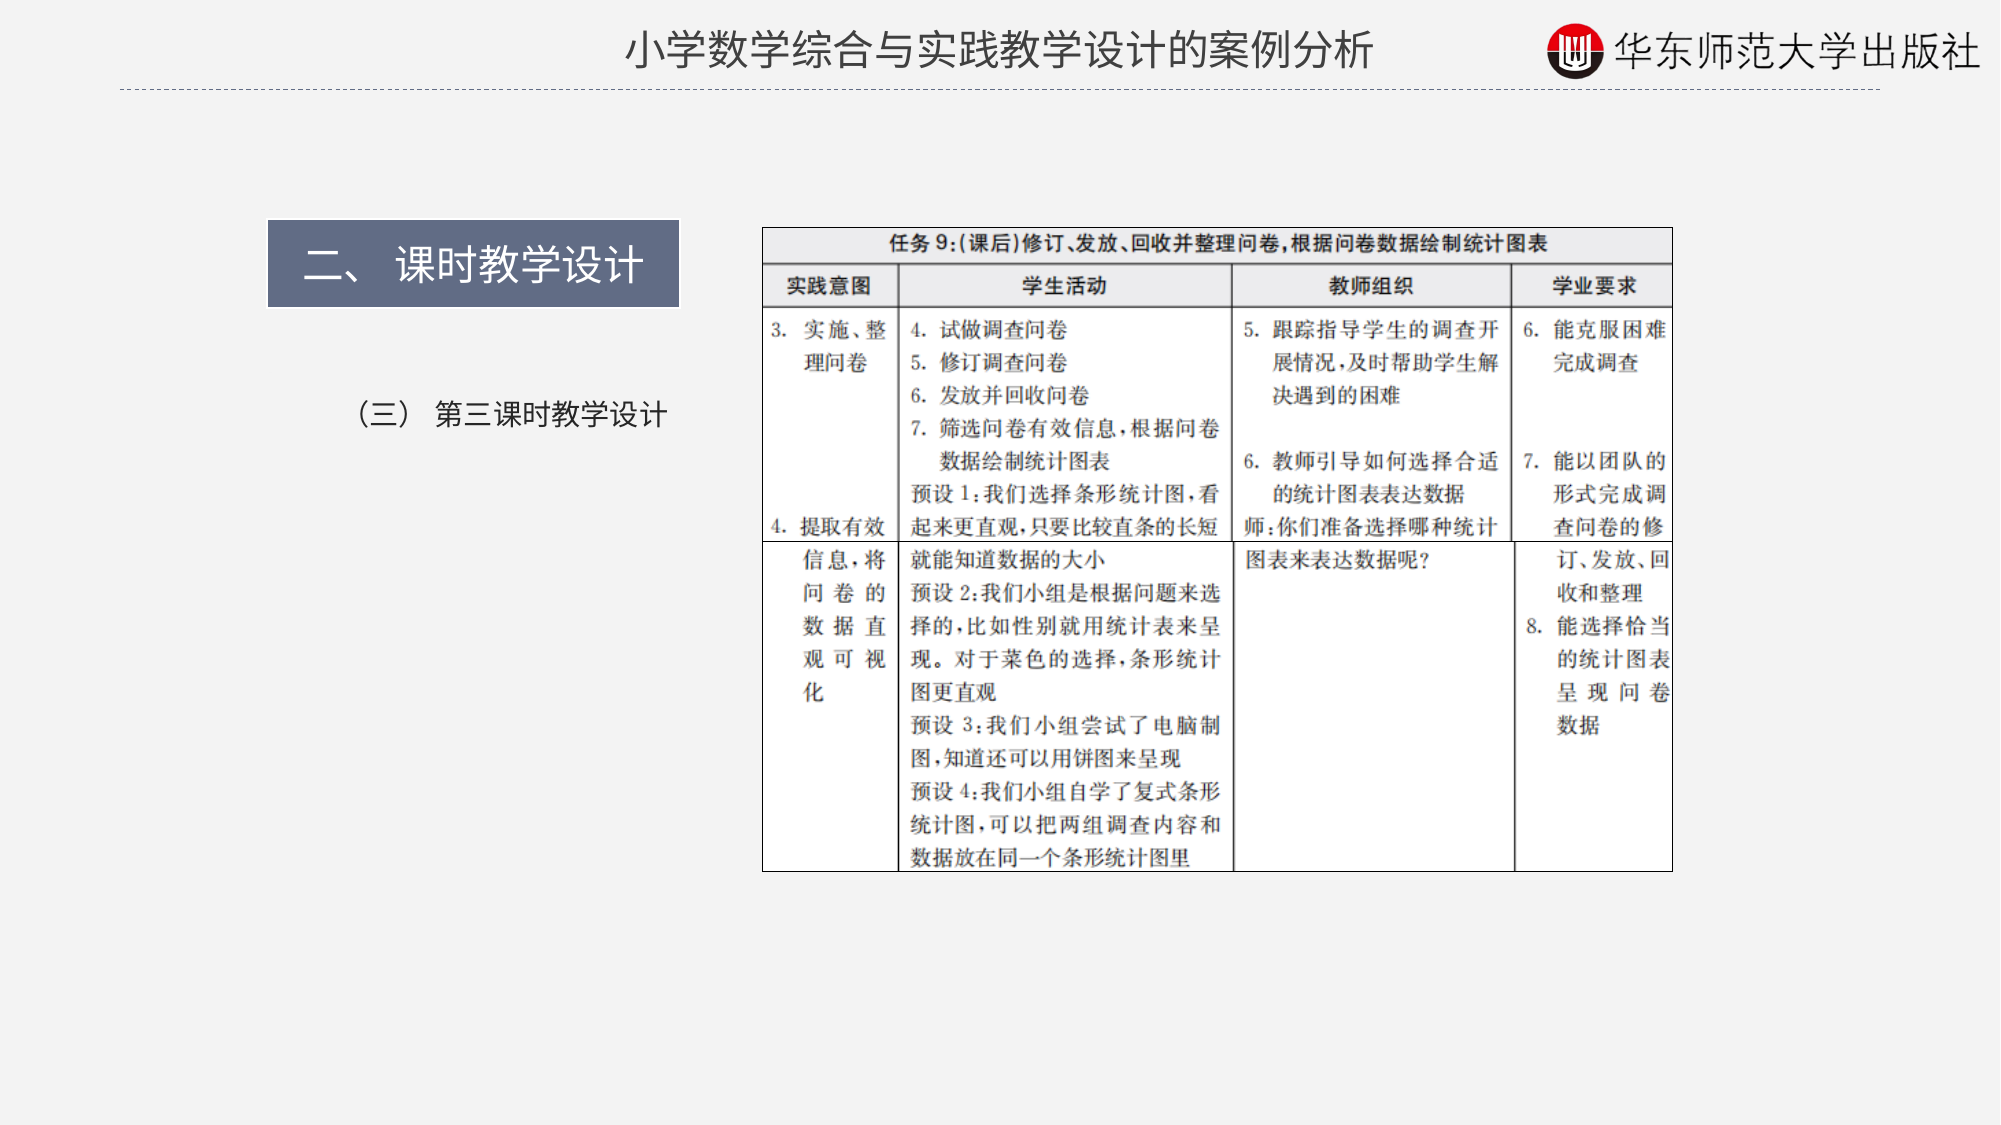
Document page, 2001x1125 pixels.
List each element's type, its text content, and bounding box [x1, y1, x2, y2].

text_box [1536, 13, 1989, 83]
picture [762, 227, 1673, 872]
text_box （三） 第三课时教学设计 [267, 372, 762, 440]
text_box 小学数学综合与实践教学设计的案例分析 [619, 23, 1381, 74]
text_box 二、 课时教学设计 [266, 218, 681, 309]
